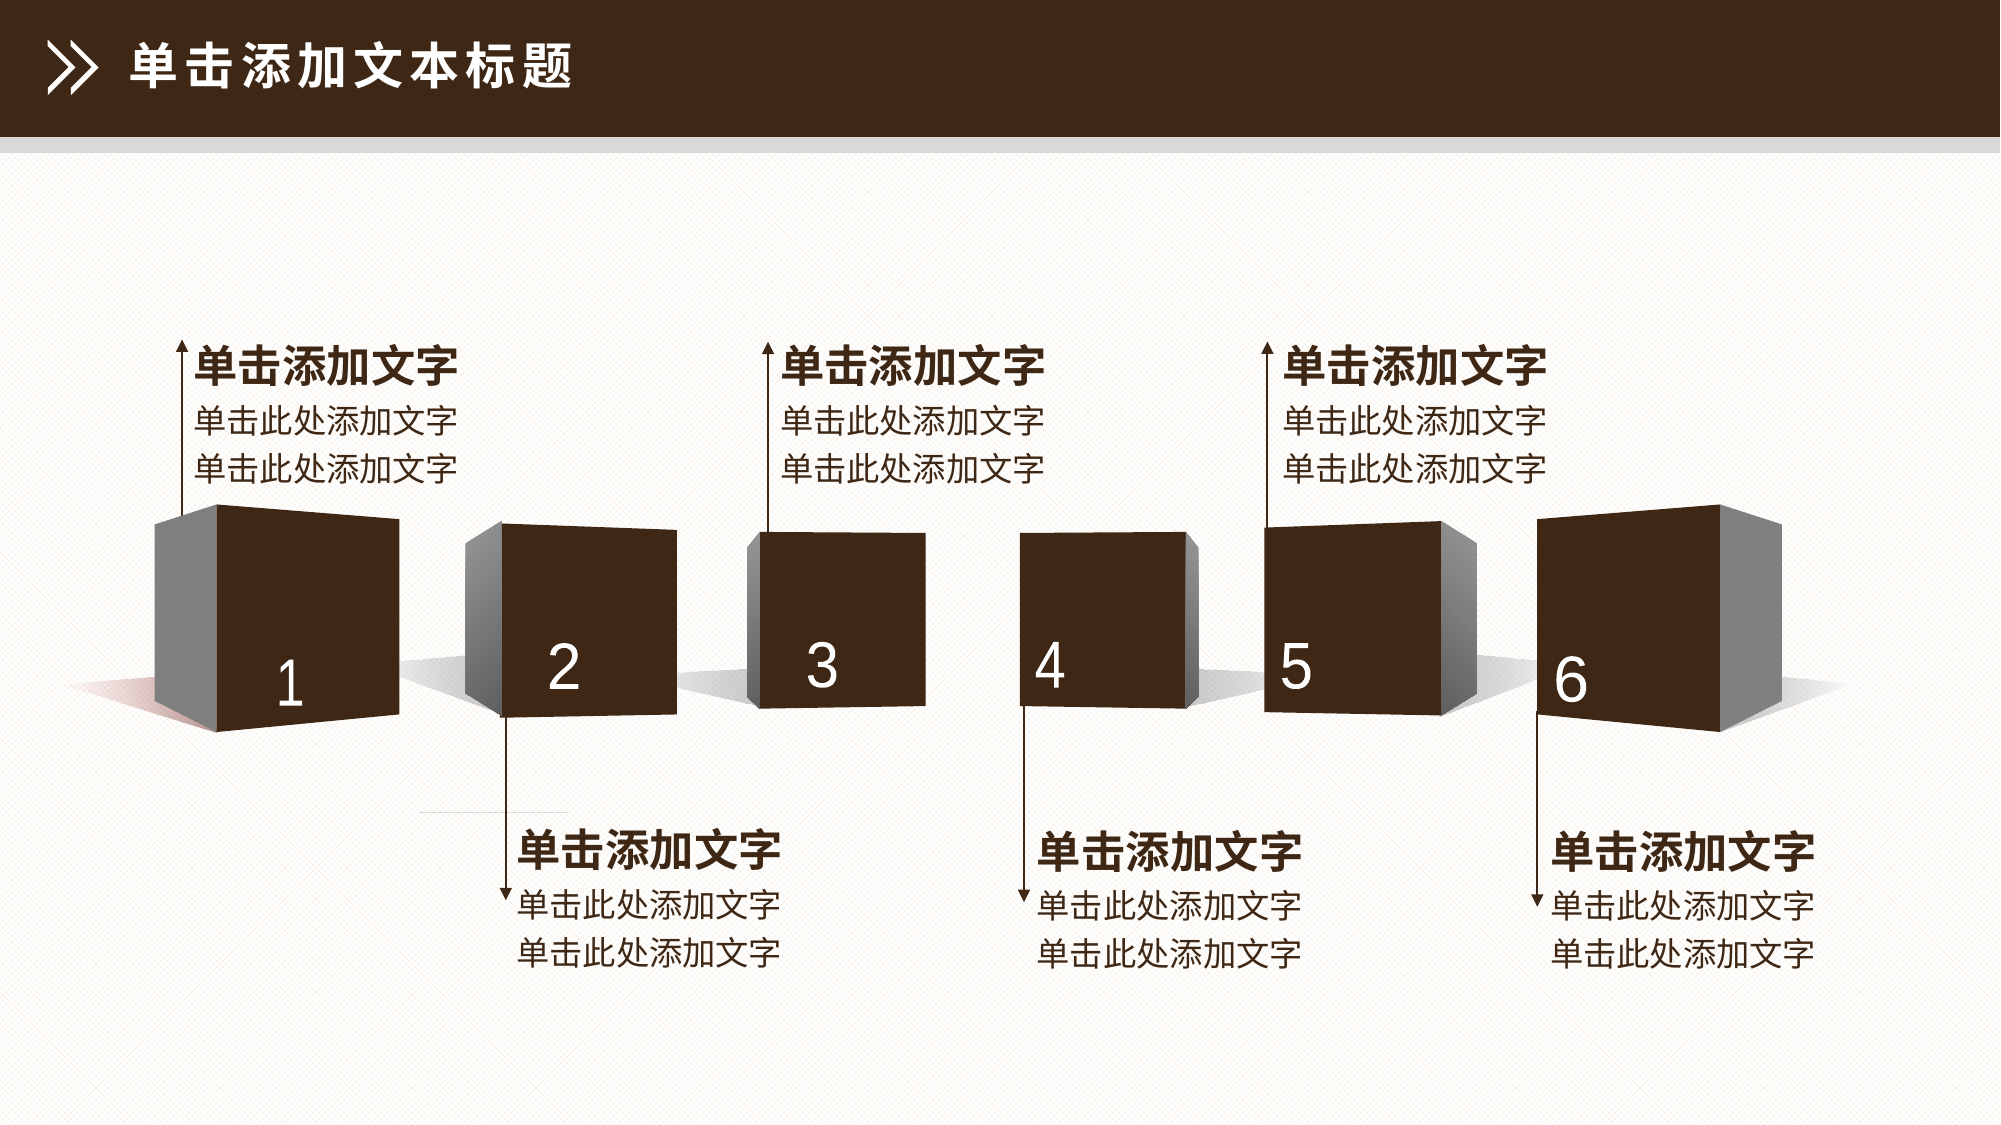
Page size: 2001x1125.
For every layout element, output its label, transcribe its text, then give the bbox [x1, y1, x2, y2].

text_box [1531, 733, 1544, 907]
text_box [761, 341, 775, 531]
text_box [1017, 709, 1031, 903]
text_box [499, 813, 513, 901]
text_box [28, 47, 91, 88]
text_box 单击添加文字 单击此处添加文字 单击此处添加文字 [1022, 805, 1334, 981]
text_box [55, 504, 400, 733]
text_box [0, 0, 2000, 136]
text_box [1261, 341, 1274, 521]
text_box 单击添加文字 单击此处添加文字 单击此处添加文字 [178, 320, 490, 495]
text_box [1264, 521, 1537, 717]
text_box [677, 531, 926, 709]
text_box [1019, 531, 1264, 709]
text_box [0, 136, 2000, 154]
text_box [400, 521, 677, 718]
text_box [175, 339, 189, 504]
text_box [1537, 504, 1859, 733]
text_box 单击添加文字 单击此处添加文字 单击此处添加文字 [501, 804, 814, 979]
text_box 单击添加文本标题 [113, 26, 588, 102]
text_box 单击添加文字 单击此处添加文字 单击此处添加文字 [1267, 320, 1579, 495]
text_box 单击添加文字 单击此处添加文字 单击此处添加文字 [765, 320, 1077, 495]
text_box 单击添加文字 单击此处添加文字 单击此处添加文字 [1535, 805, 1847, 981]
